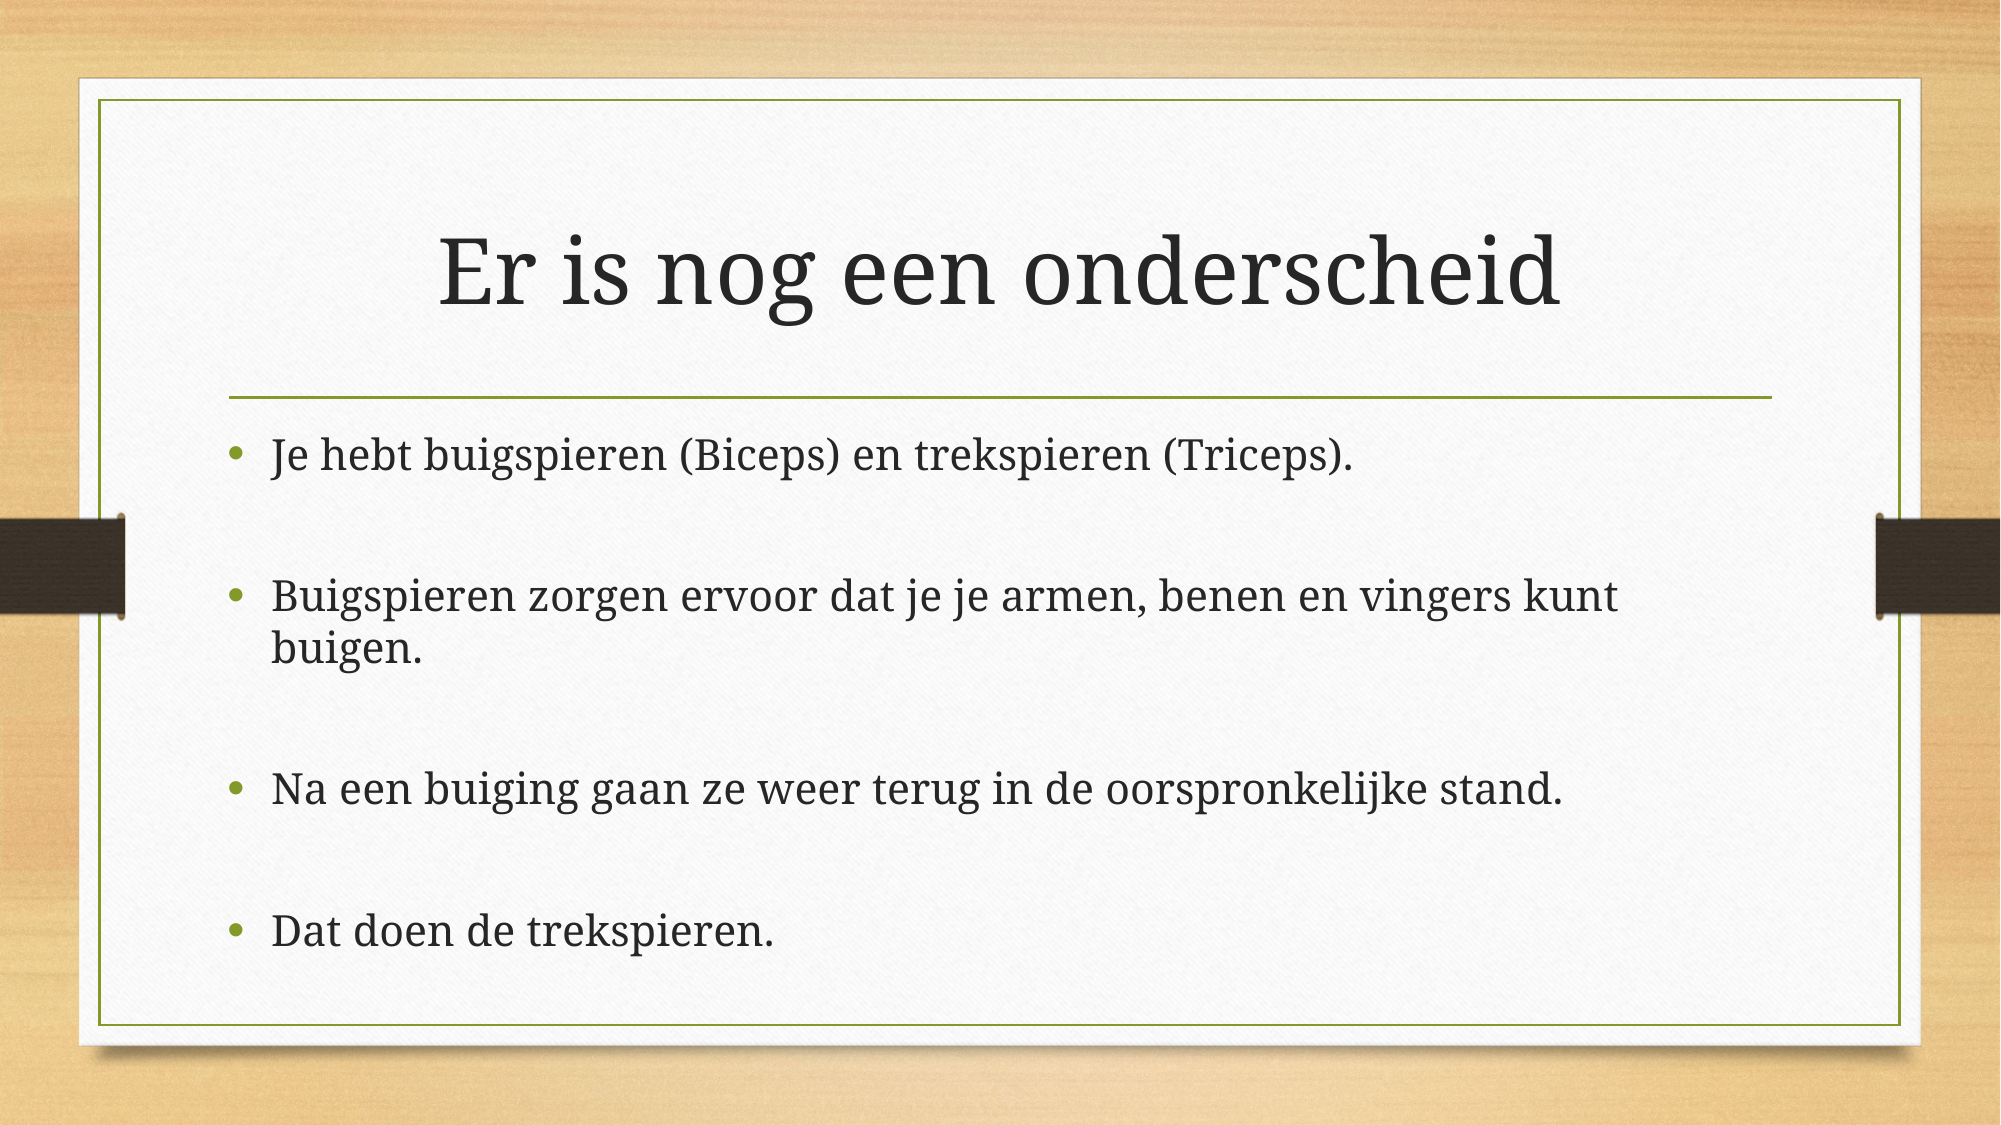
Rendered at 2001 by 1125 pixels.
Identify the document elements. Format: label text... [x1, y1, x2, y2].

title Er is nog een onderscheid [212, 161, 1788, 375]
list Je hebt buigspieren (Biceps) en trekspieren (Triceps). Buigspieren zorgen ervoor dat je je armen, benen en vingers kunt buigen. Na een buiging gaan ze weer terug in de oorspronkelijke stand. Dat doen de trekspieren. [212, 419, 1788, 964]
picture [0, 0, 2001, 1125]
